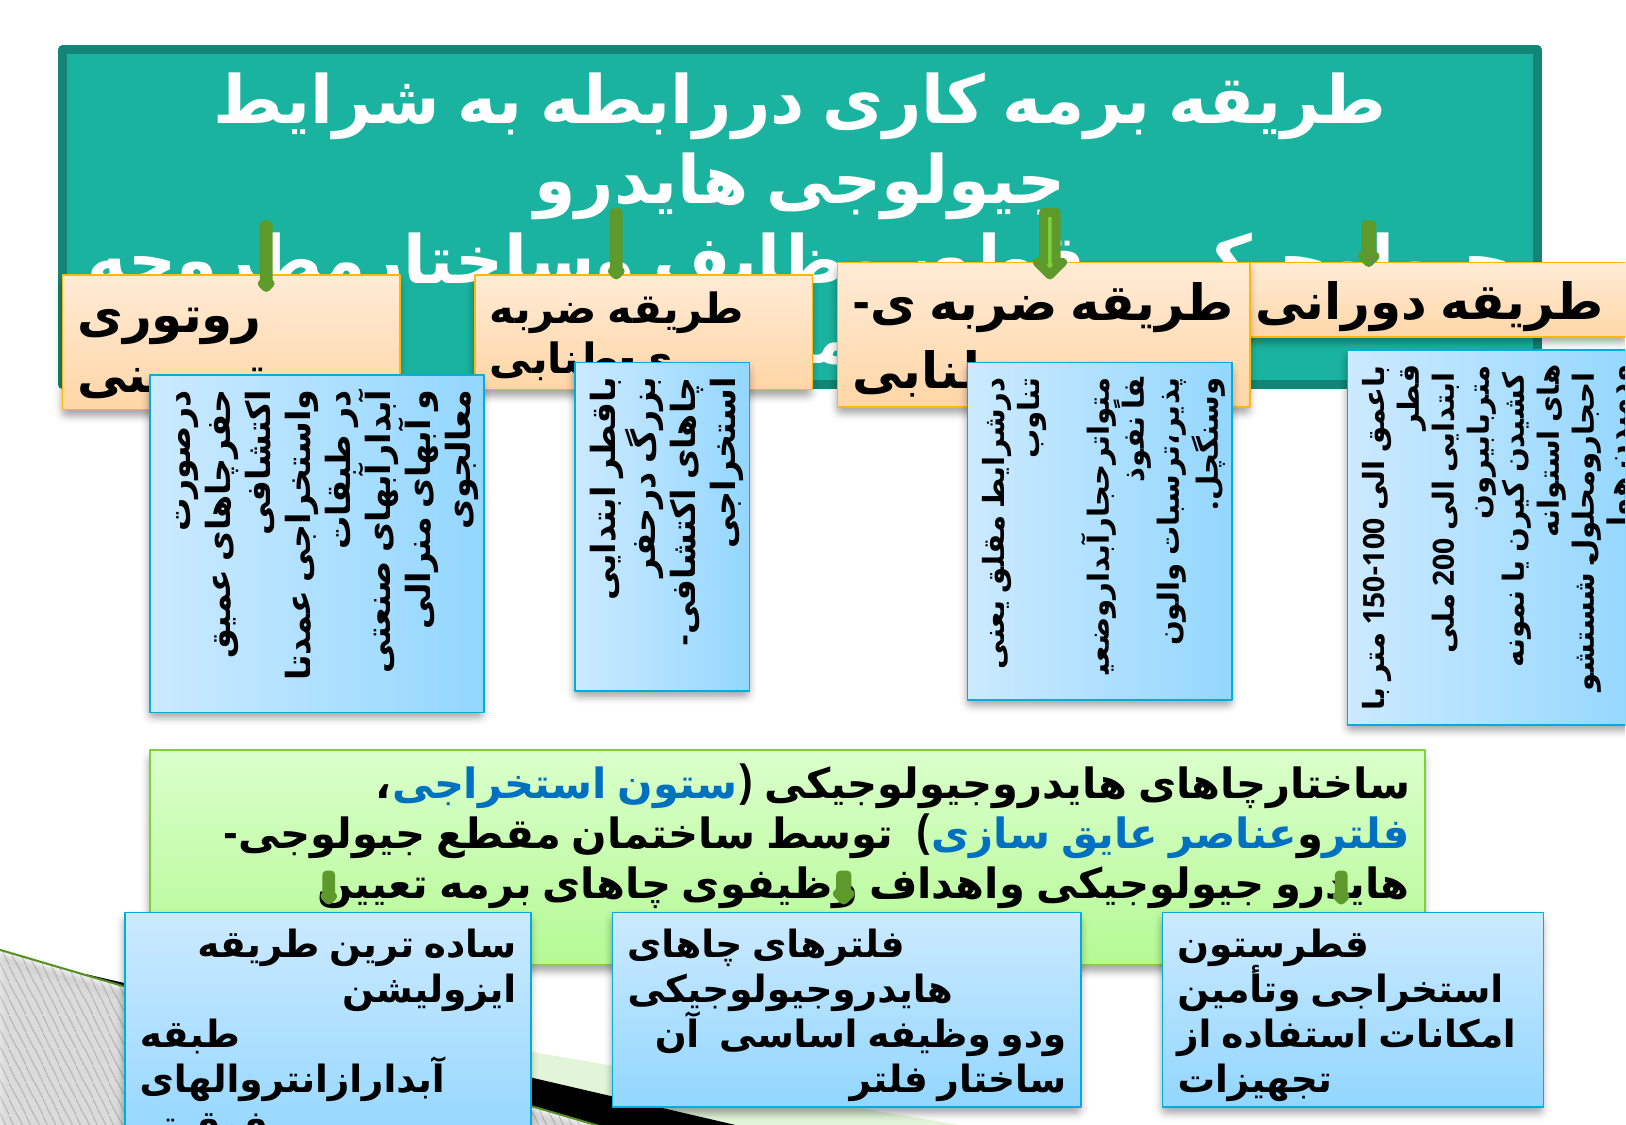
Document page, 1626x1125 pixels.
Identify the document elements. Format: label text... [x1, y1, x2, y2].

text_box [320, 870, 337, 905]
text_box طریقه برمه کاری دررابطه به شرایط جیولوجی هایدرو جیولوجیکی مقطع، وظایف وساختارمطروحه انتخاب می ګردد. [58, 45, 1542, 389]
text_box [833, 870, 855, 905]
text_box طریقه ضربه ی-طنابی [837, 262, 1251, 408]
text_box طریقه دورانی [1251, 262, 1625, 338]
text_box [1332, 870, 1350, 905]
text_box باقطر ابتدایی بزرگ درحفر چاهای اکتشافی-استخراجی [574, 362, 750, 692]
text_box درشرایط مقلق یعنی تناوب متواترحجارآبداروضعیفاً نفوذ پذیر،ترسبات والون وسنگچل. [967, 362, 1233, 701]
text_box [257, 220, 275, 292]
text_box [608, 207, 625, 280]
text_box ساده ترین طریقه ایزولیشن طبقه آبدارازانتروالهای فوق تر [124, 912, 532, 1125]
text_box ساختارچاهای هایدروجیولوجیکی (ستون استخراجی، فلتروعناصر عایق سازی) توسط ساختمان مقطع جیولوجی-هایدرو جیولوجیکی واهداف وظیفوی چاهای برمه تعیین میکردد. [149, 749, 1426, 965]
text_box [1033, 207, 1067, 280]
text_box روتوری وتوربینی [62, 274, 401, 410]
text_box قطرستون استخراجی وتأمین امکانات استفاده از تجهیزات [1162, 912, 1544, 1108]
text_box [1358, 220, 1380, 268]
text_box فلترهای چاهای هایدروجیولوجیکی ودو وظیفه اساسی آن ساختار فلتر [612, 912, 1082, 1108]
text_box درصورت حفرچاهای عمیق اکتشافی واستخراجی عمدتا در طبقات آبدارآبهای صنعتی و آبهای منرالی معالجوی [149, 374, 485, 713]
text_box باعمق الی 100-150 متر با قطر ابتدایی الی 200 ملی متربابیرون کشیدن کیرن یا نمونه های استوانه احجارومحلول شستشو ودمیدن هوا [1347, 349, 1625, 726]
text_box طریقه ضربه ی-طنابی [474, 274, 813, 390]
